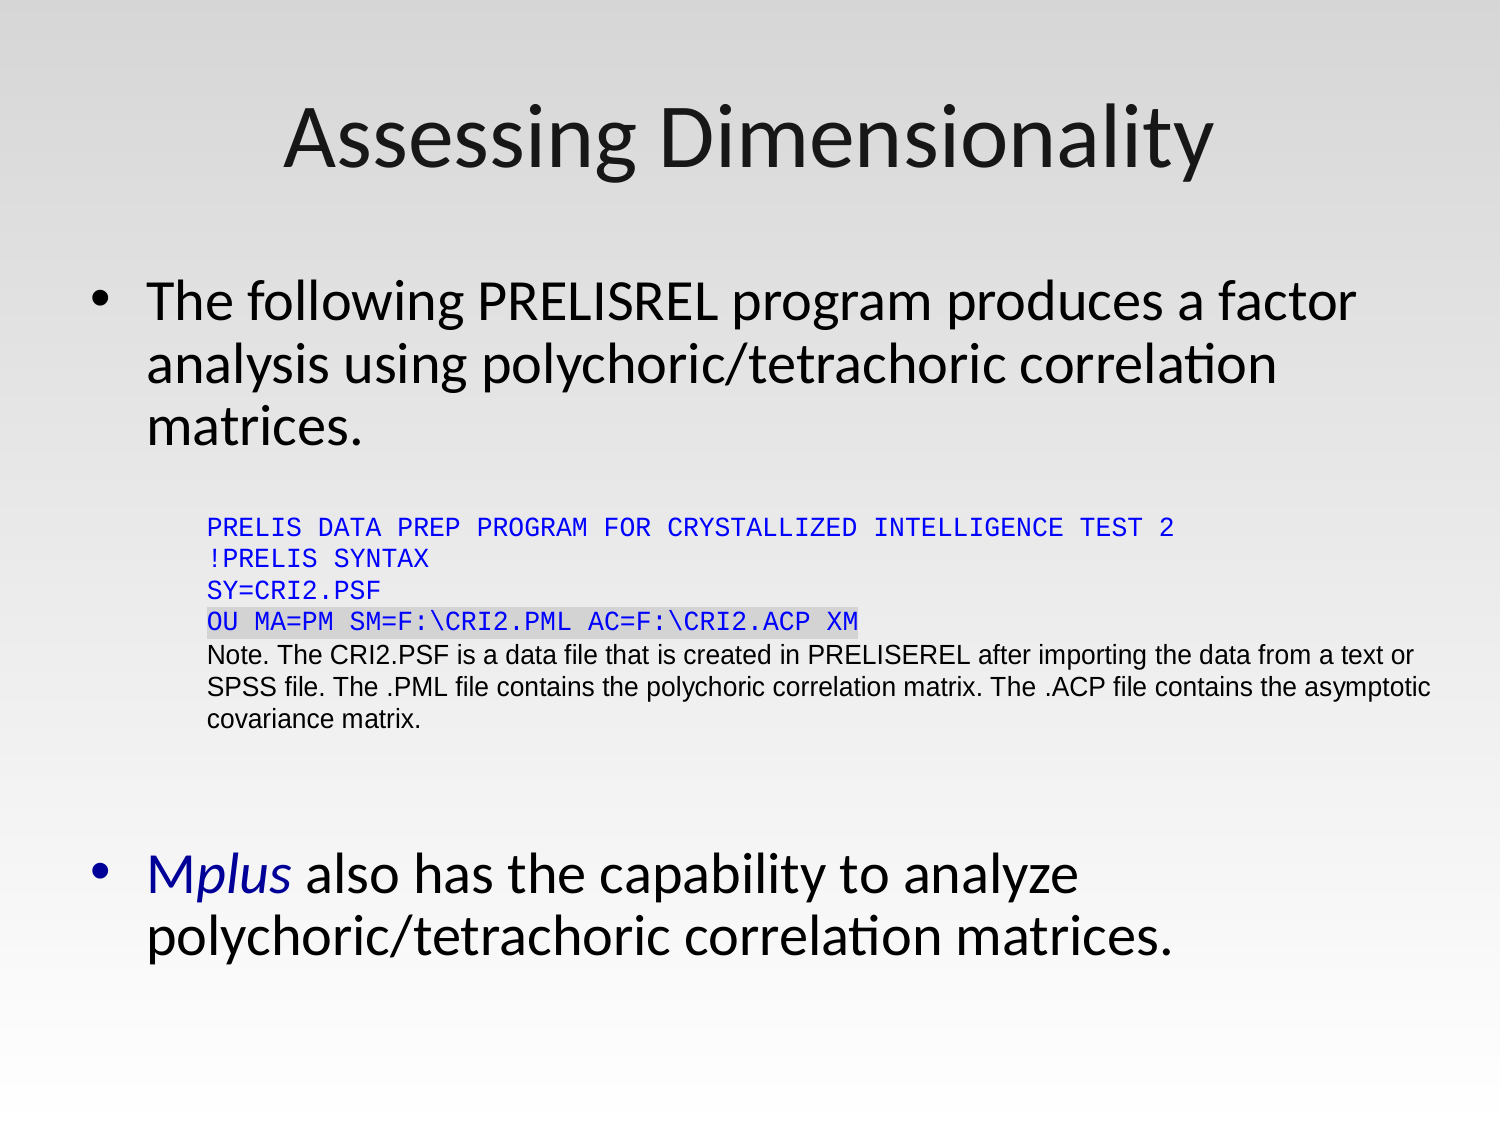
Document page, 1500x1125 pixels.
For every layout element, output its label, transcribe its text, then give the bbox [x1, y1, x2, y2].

title Assessing Dimensionality [75, 37, 1425, 225]
list The following PRELISREL program produces a factor analysis using polychoric/tetrachoric correlation matrices. Mplus also has the capability to analyze polychoric/tetrachoric correlation matrices. [75, 262, 1425, 1063]
picture [206, 512, 1488, 763]
